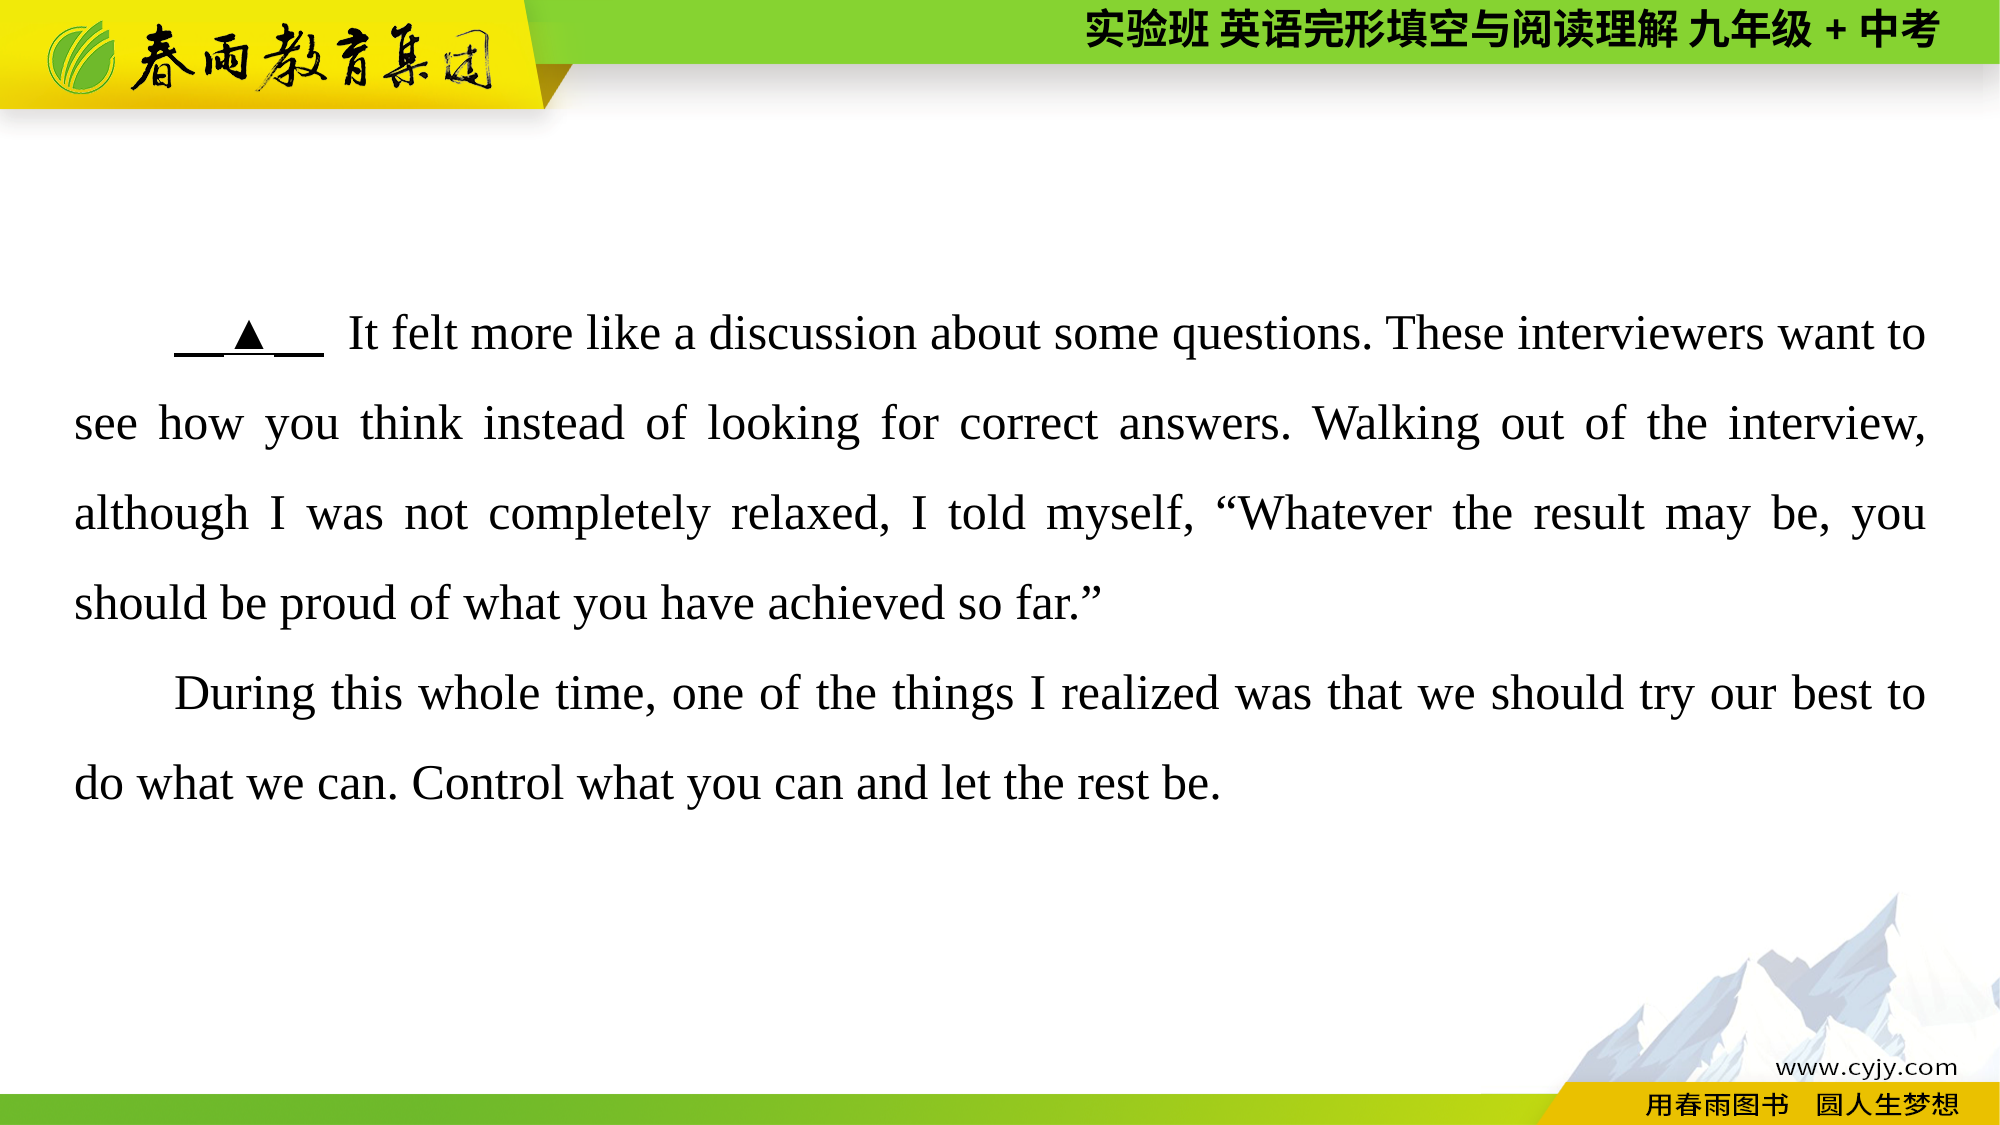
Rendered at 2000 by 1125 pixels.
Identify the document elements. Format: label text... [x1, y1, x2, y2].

picture [0, 0, 2000, 1125]
list ▲ It felt more like a discussion about some questions. These interviewers want to see how you think instead of looking for correct answers. Walking out of the interview, although I was not completely relaxed, I told myself, “Whatever the result may be, you should be proud of what you have achieved so far.” During this whole time, one of the things I realized was that we should try our best to do what we can. Control what you can and let the rest be. [59, 261, 1944, 823]
